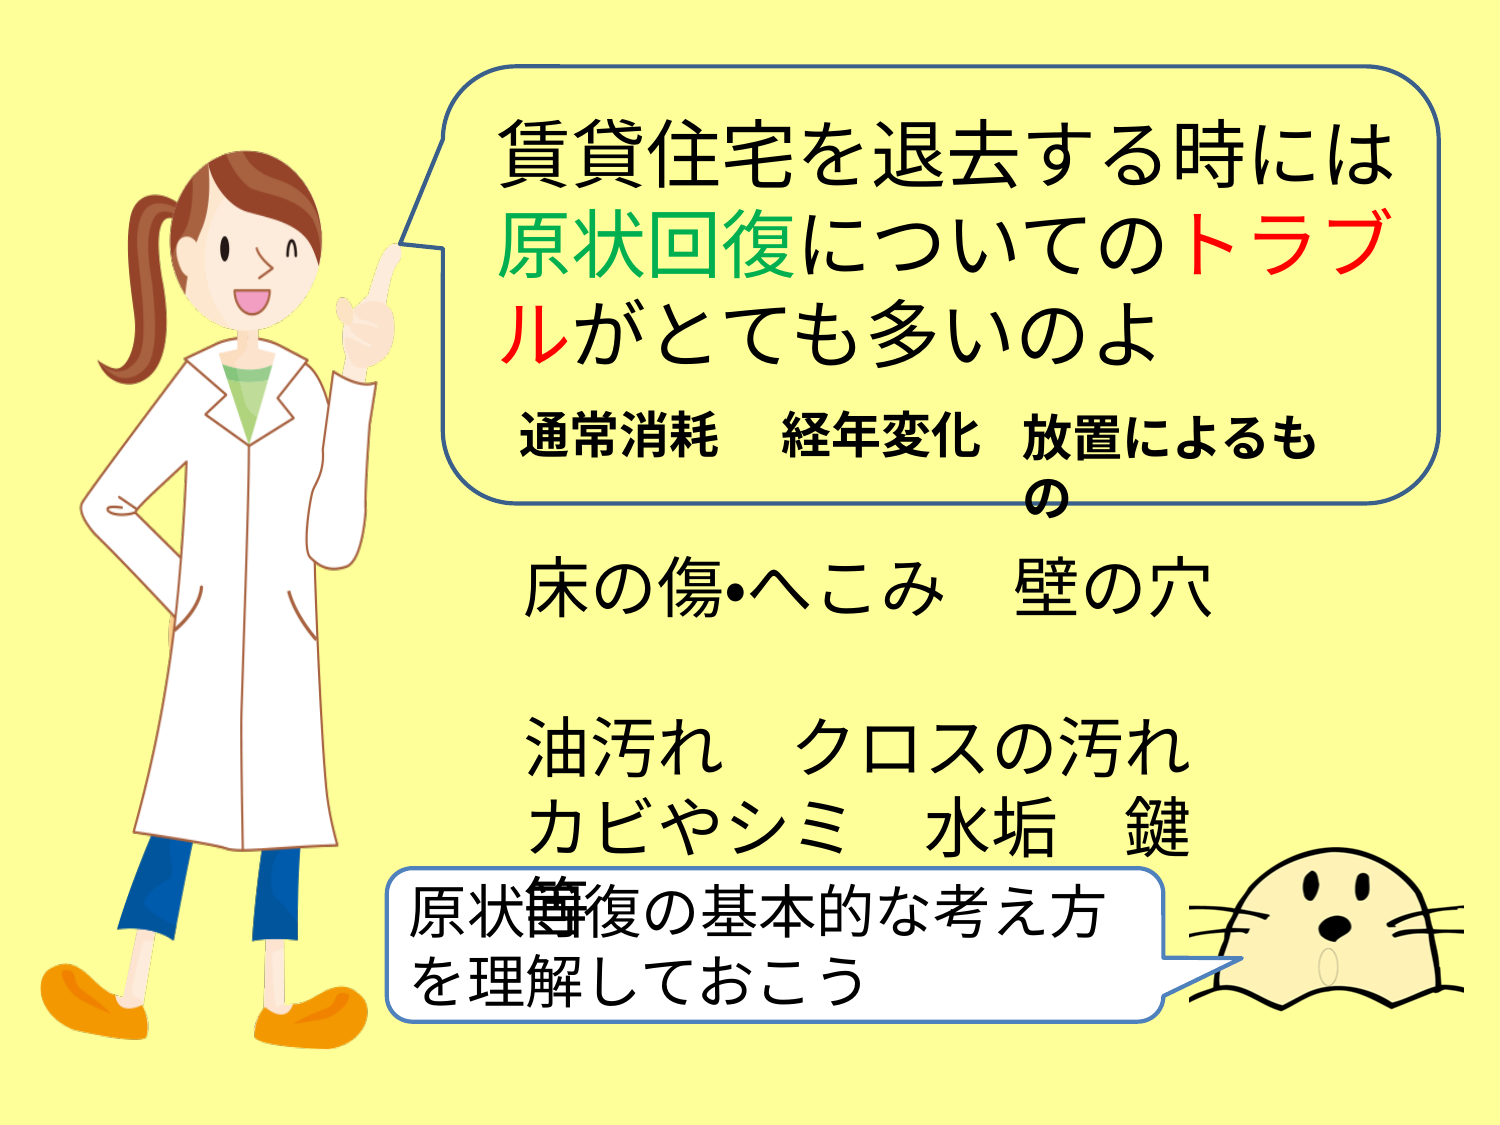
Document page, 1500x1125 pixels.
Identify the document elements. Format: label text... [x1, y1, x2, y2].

text_box 床の傷・へこみ 壁の穴 油汚れ クロスの汚れ カビやシミ 水垢 鍵 等 [509, 538, 1286, 954]
text_box [415, 64, 1441, 506]
text_box 通常消耗 [504, 395, 766, 471]
picture [29, 136, 411, 1071]
text_box 経年変化 [766, 395, 999, 471]
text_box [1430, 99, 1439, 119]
picture [1189, 846, 1465, 1017]
text_box 原状回復の基本的な考え方を理解しておこう [415, 866, 1184, 1024]
text_box 放置によるもの [1007, 399, 1365, 534]
